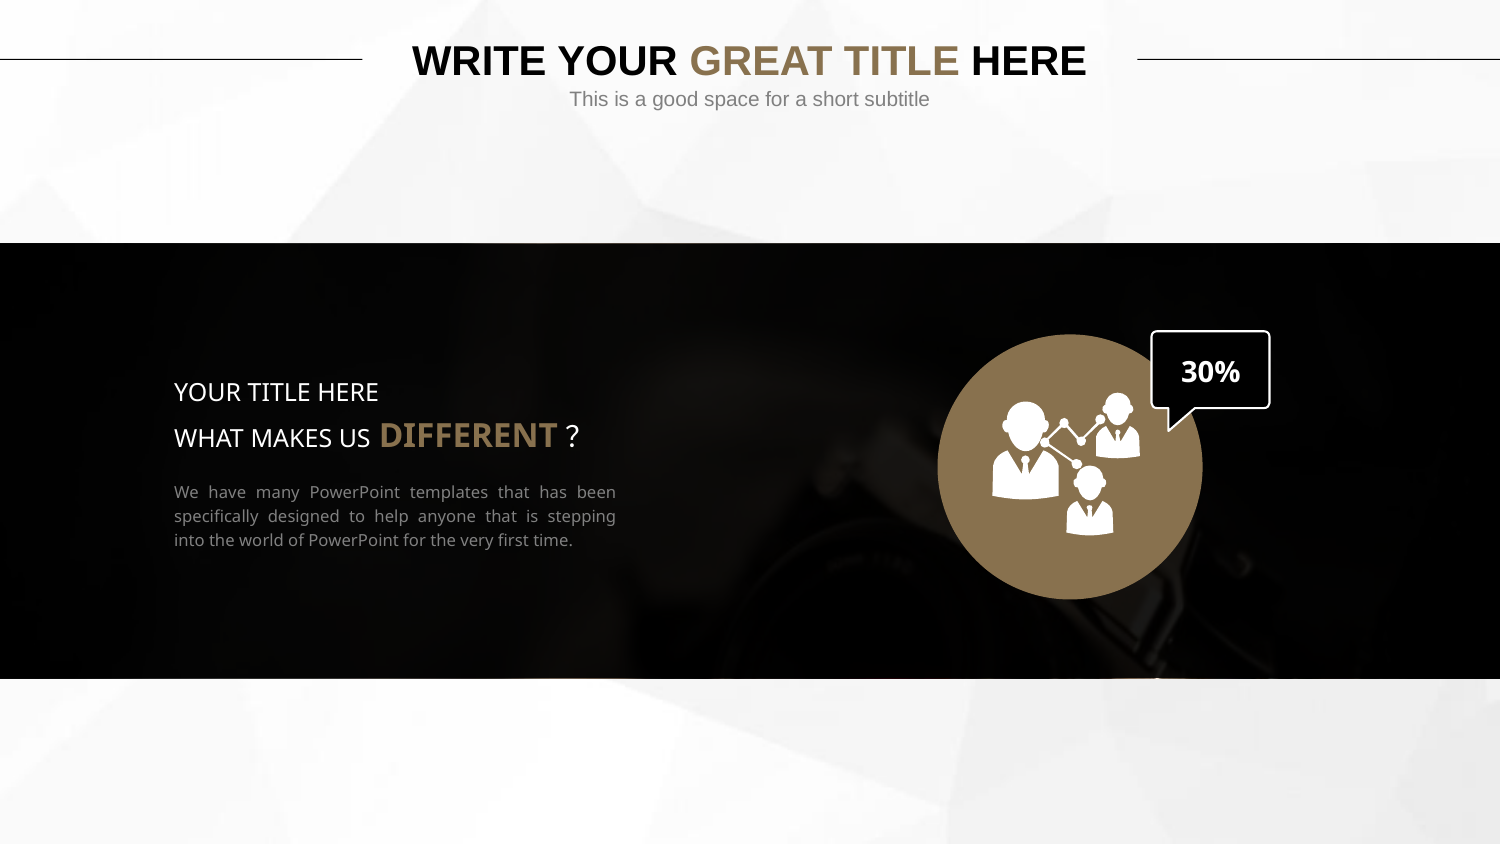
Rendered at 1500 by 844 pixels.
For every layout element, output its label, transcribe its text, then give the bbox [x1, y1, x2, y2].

text_box [0, 243, 1500, 678]
picture [0, 0, 1500, 243]
picture [0, 679, 1500, 844]
text_box This is a good space for a short subtitle [554, 78, 945, 119]
text_box YOUR TITLE HERE WHAT MAKES US DIFFERENT？ We have many PowerPoint templates that has been specifically designed to help anyone that is stepping into the world of PowerPoint for the very first time. [159, 362, 632, 557]
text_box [992, 392, 1140, 536]
text_box [937, 334, 1203, 600]
text_box WRITE YOUR GREAT TITLE HERE [397, 26, 1103, 92]
text_box [1151, 331, 1270, 431]
text_box 30% [1166, 345, 1256, 396]
